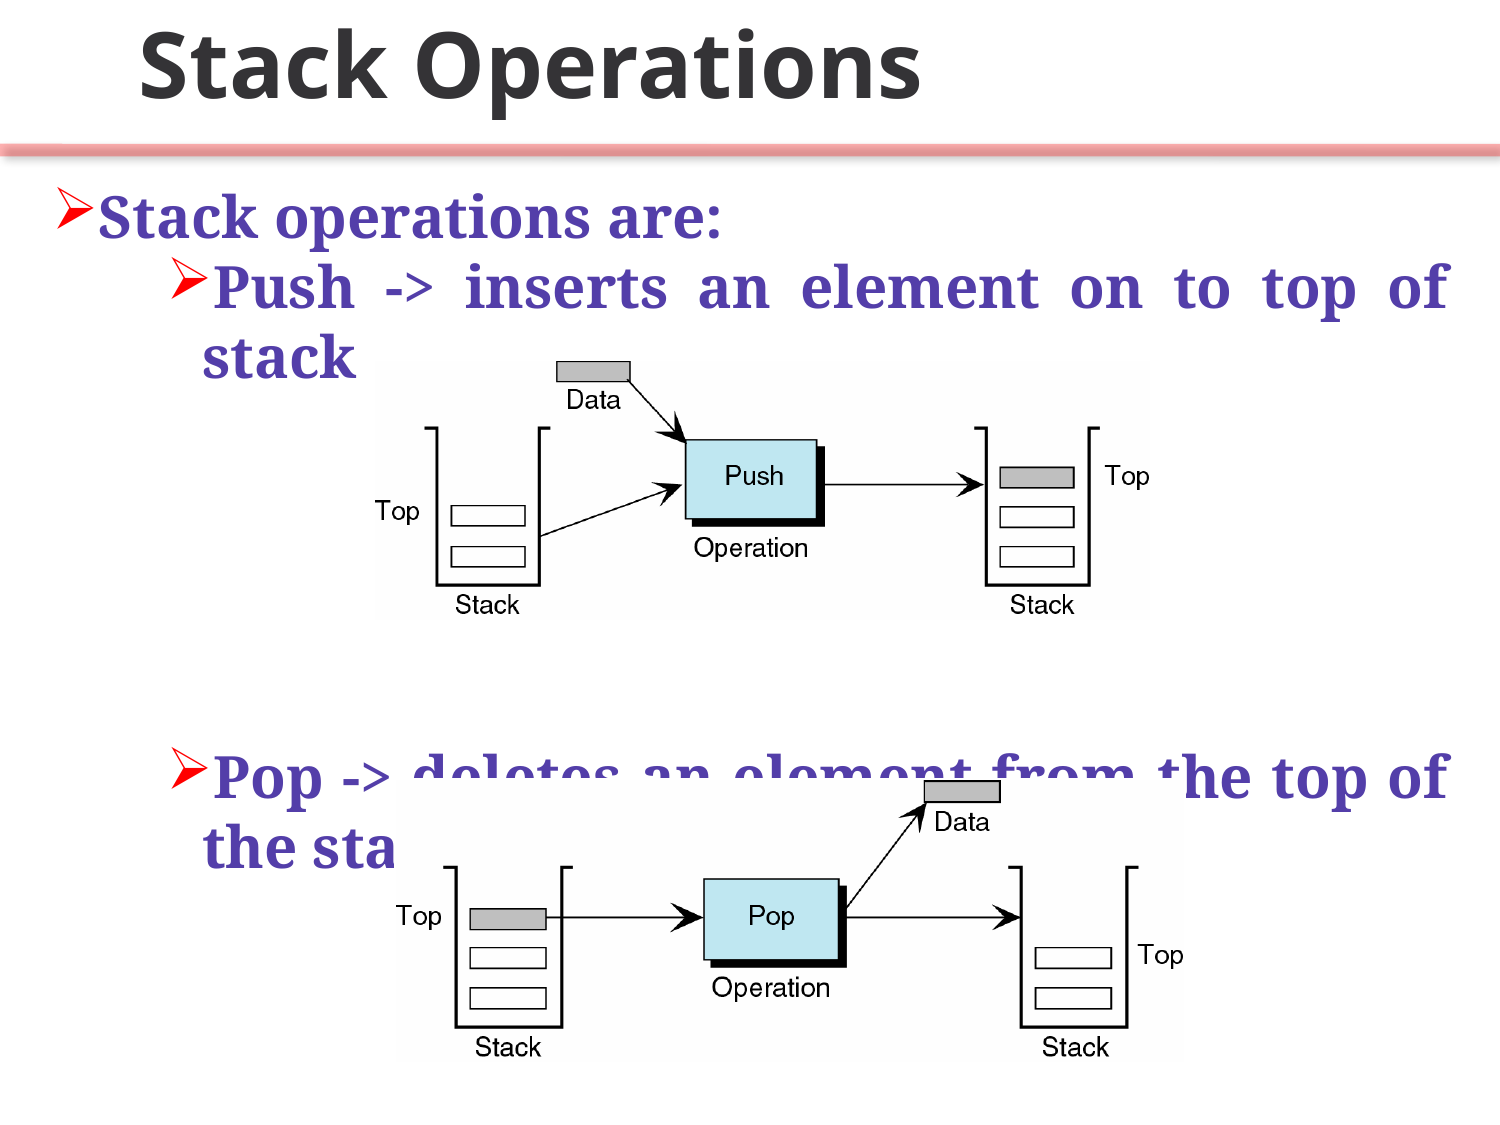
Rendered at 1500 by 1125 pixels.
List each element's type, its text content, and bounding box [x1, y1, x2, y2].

text_box Stack Operations [49, 0, 1013, 138]
picture [396, 780, 1185, 1063]
text_box Stack operations are: Push -> inserts an element on to top of stack Pop -> deletes an element from the top of the stack [37, 173, 1463, 336]
picture [374, 360, 1151, 620]
